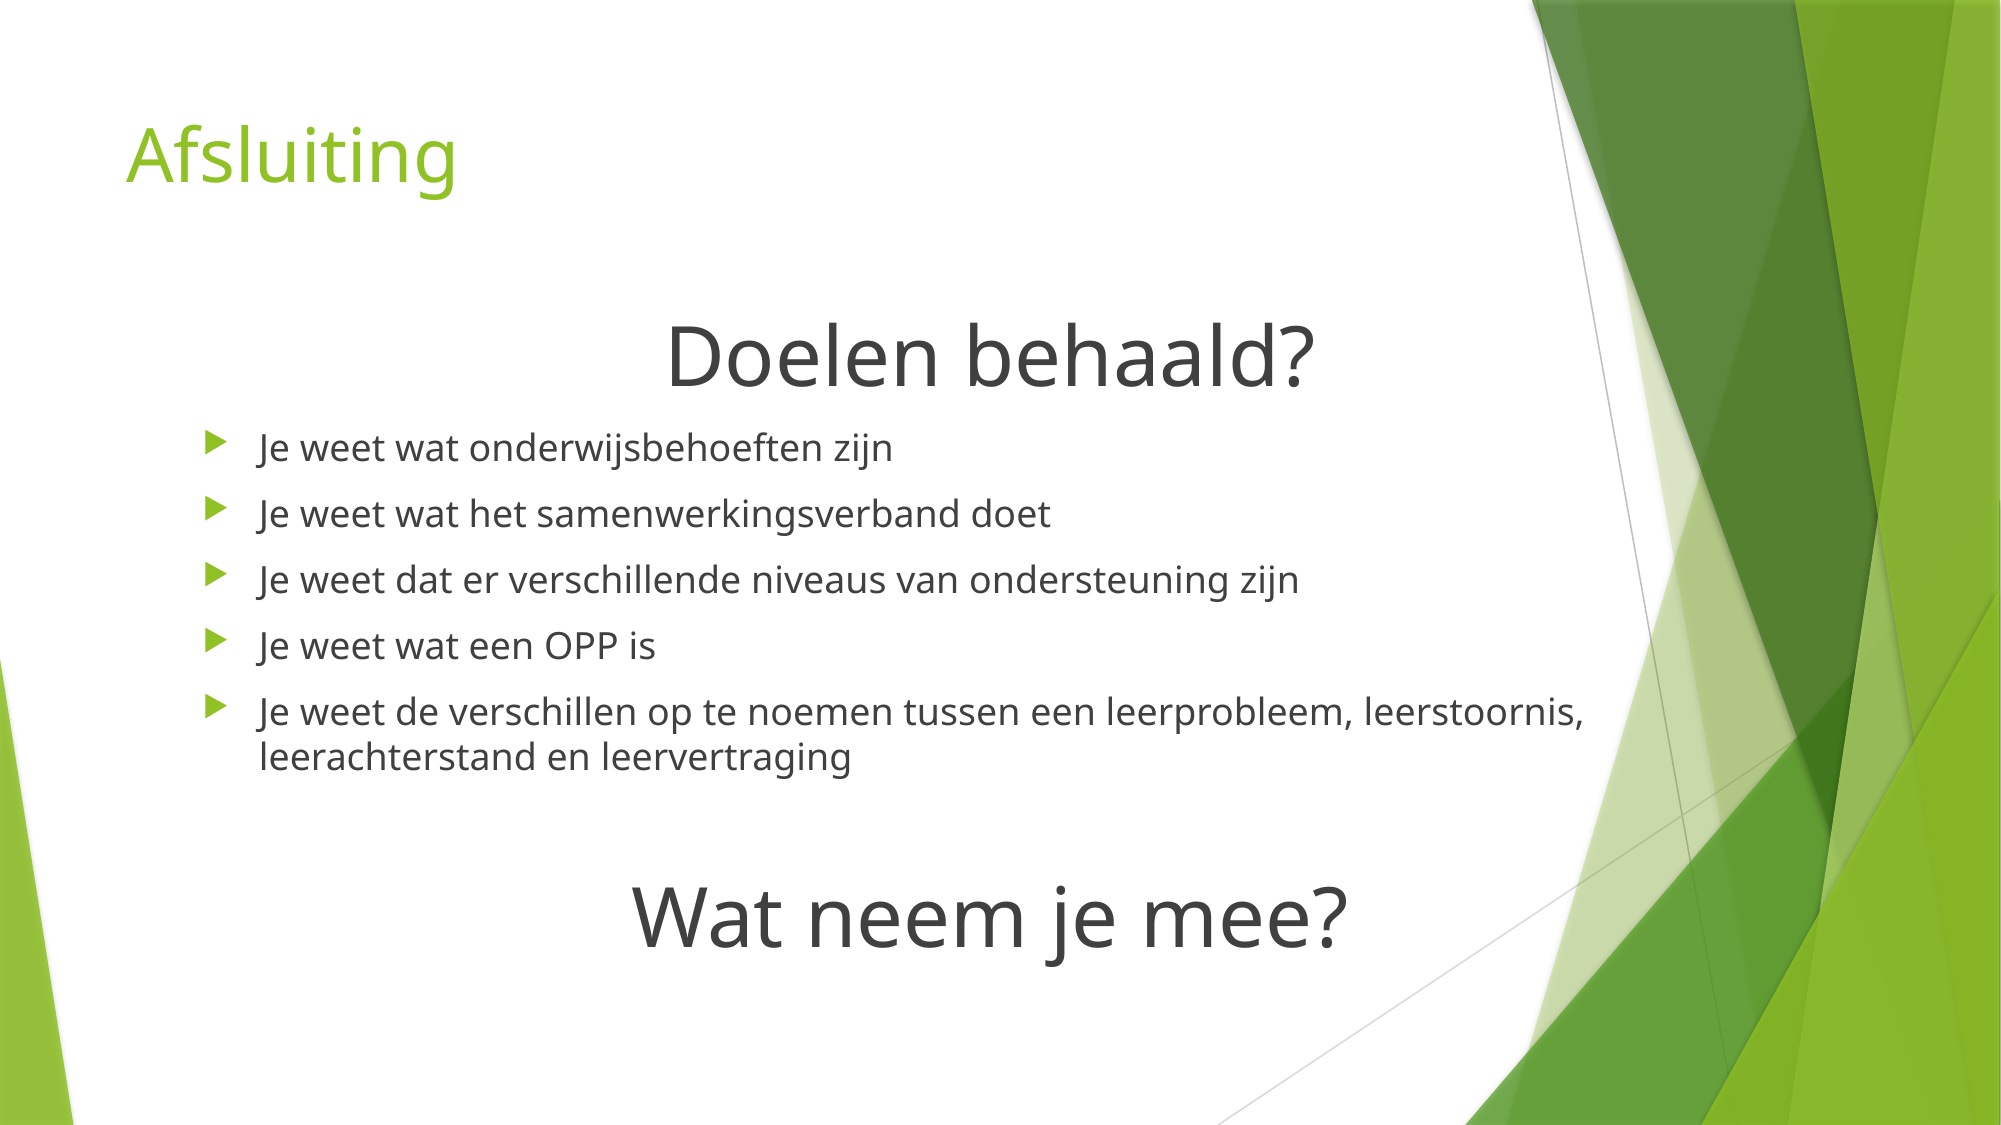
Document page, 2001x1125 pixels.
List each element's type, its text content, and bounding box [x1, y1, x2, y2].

list Doelen behaald? Je weet wat onderwijsbehoeften zijn Je weet wat het samenwerkingsverband doet Je weet dat er verschillende niveaus van ondersteuning zijn Je weet wat een OPP is Je weet de verschillen op te noemen tussen een leerprobleem, leerstoornis, leerachterstand en leervertraging Wat neem je mee? [187, 295, 1808, 1050]
title Afsluiting [111, 99, 1522, 317]
